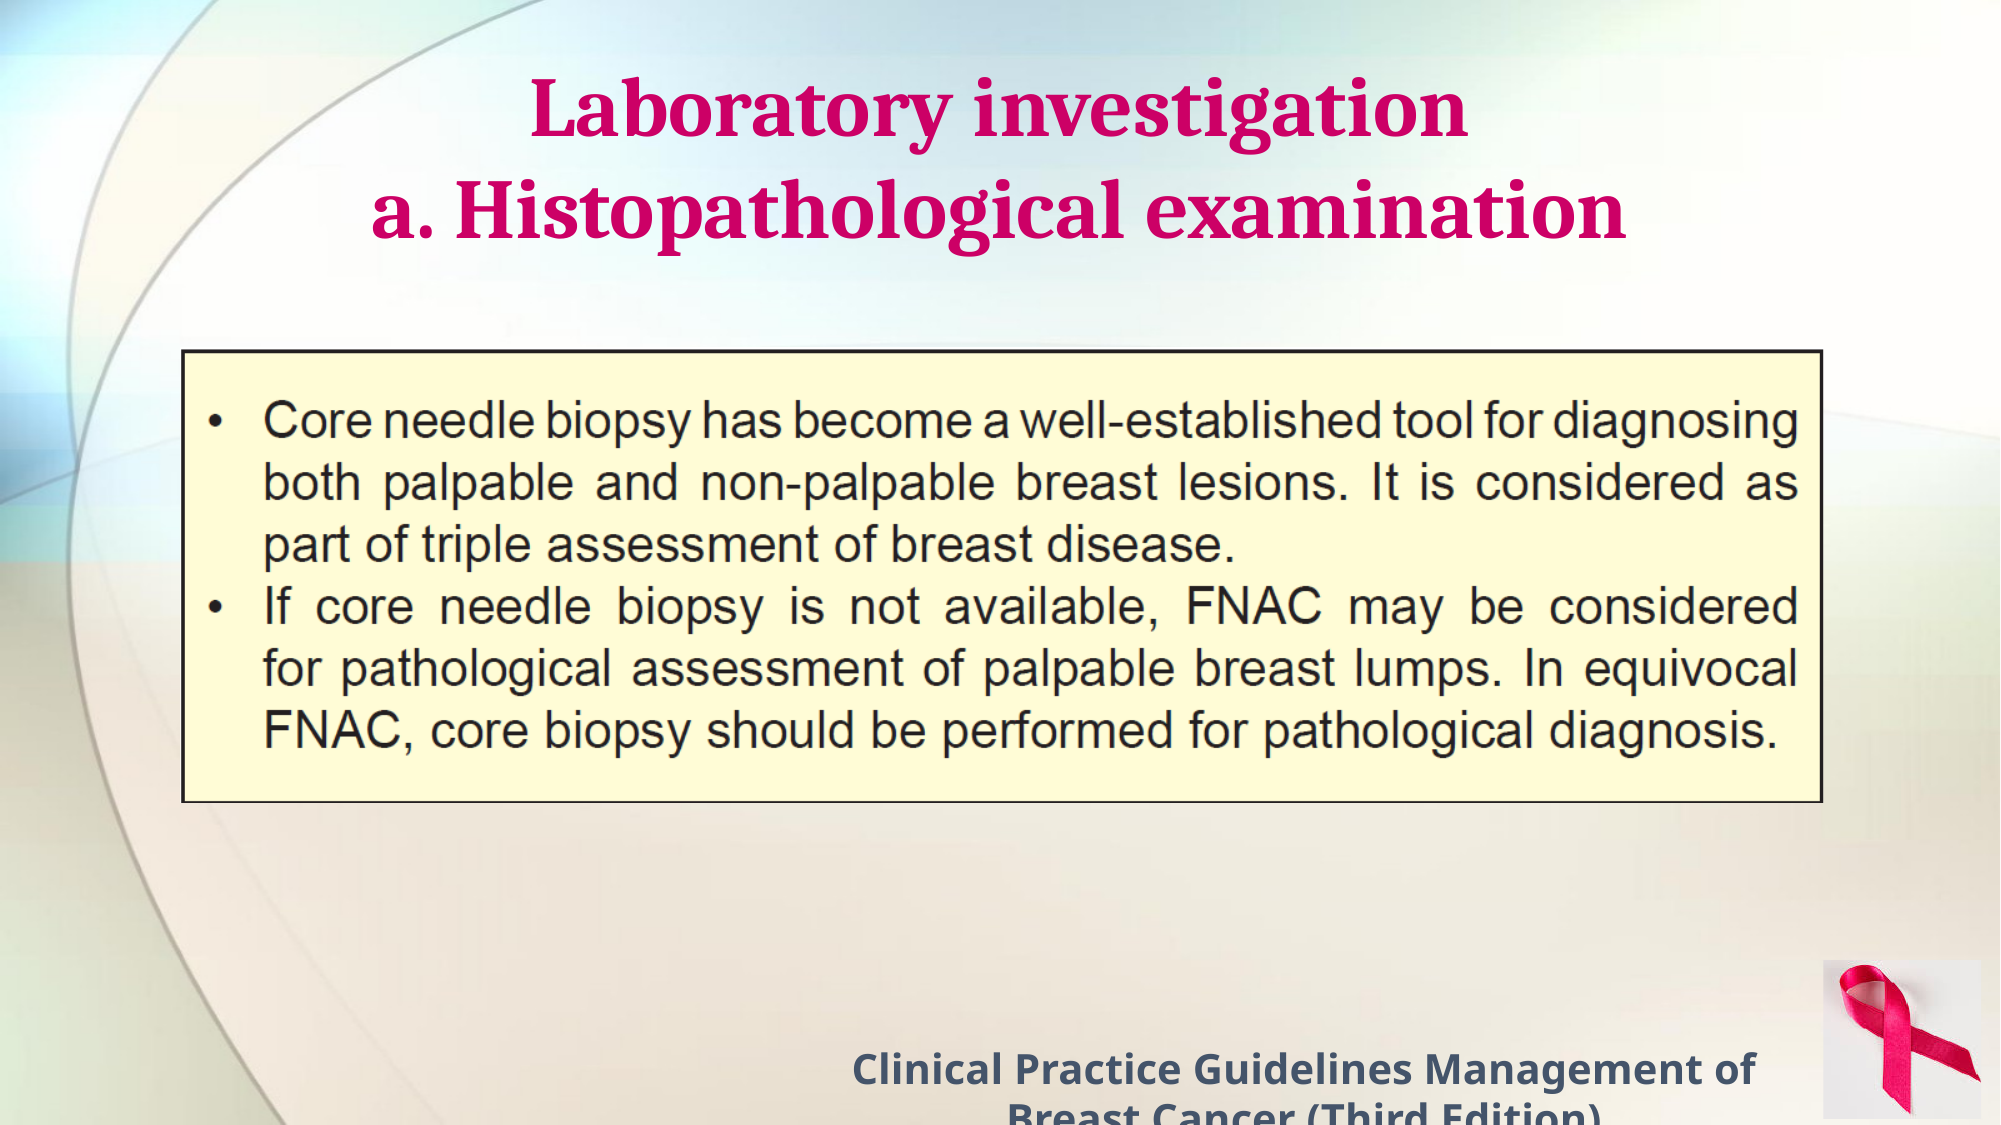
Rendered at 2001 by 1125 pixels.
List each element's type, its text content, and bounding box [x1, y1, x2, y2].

text_box Clinical Practice Guidelines Management of Breast Cancer (Third Edition) [788, 1035, 1820, 1125]
title Laboratory investigation a. Histopathological examination [249, 41, 1750, 264]
picture [0, 0, 2001, 1125]
